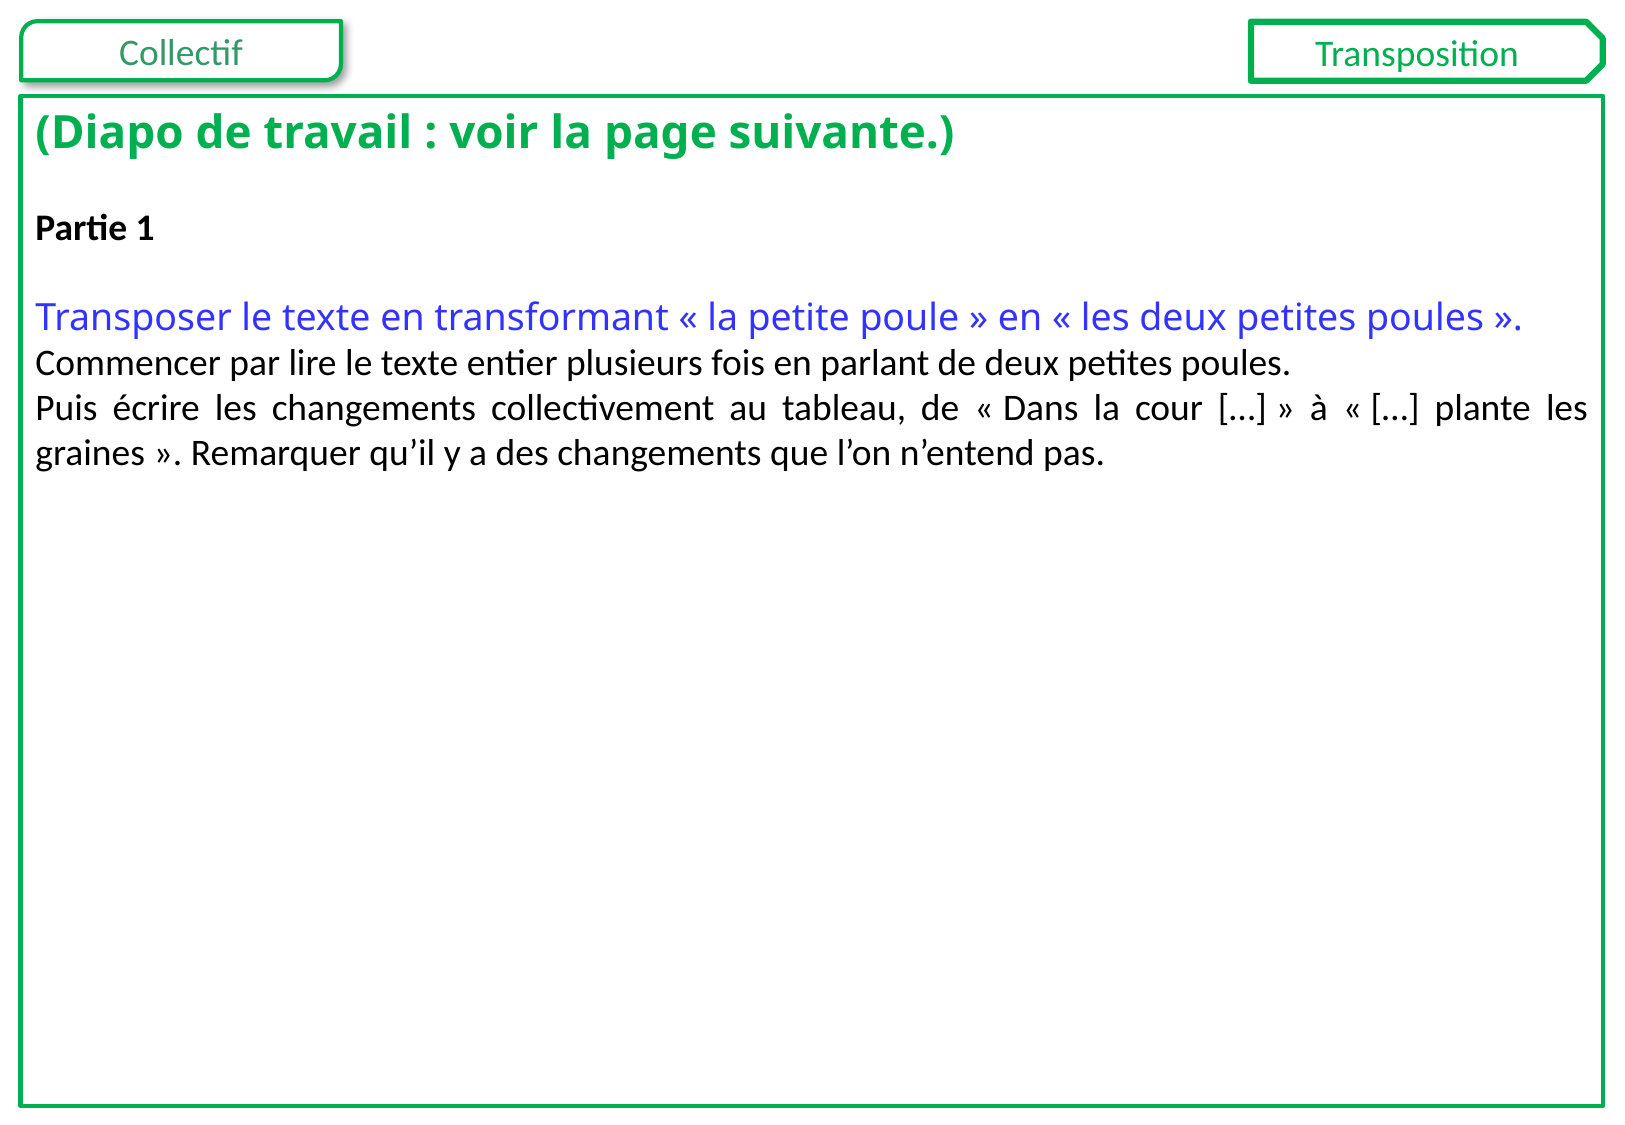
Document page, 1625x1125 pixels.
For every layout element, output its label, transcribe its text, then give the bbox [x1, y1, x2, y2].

list (Diapo de travail : voir la page suivante.) Partie 1 Transposer le texte en transformant « la petite poule » en « les deux petites poules ». Commencer par lire le texte entier plusieurs fois en parlant de deux petites poules. Puis écrire les changements collectivement au tableau, de « Dans la cour […] » à « […] plante les graines ». Remarquer qu’il y a des changements que l’on n’entend pas. [18, 94, 1605, 1108]
list Transposition [1250, 21, 1584, 81]
